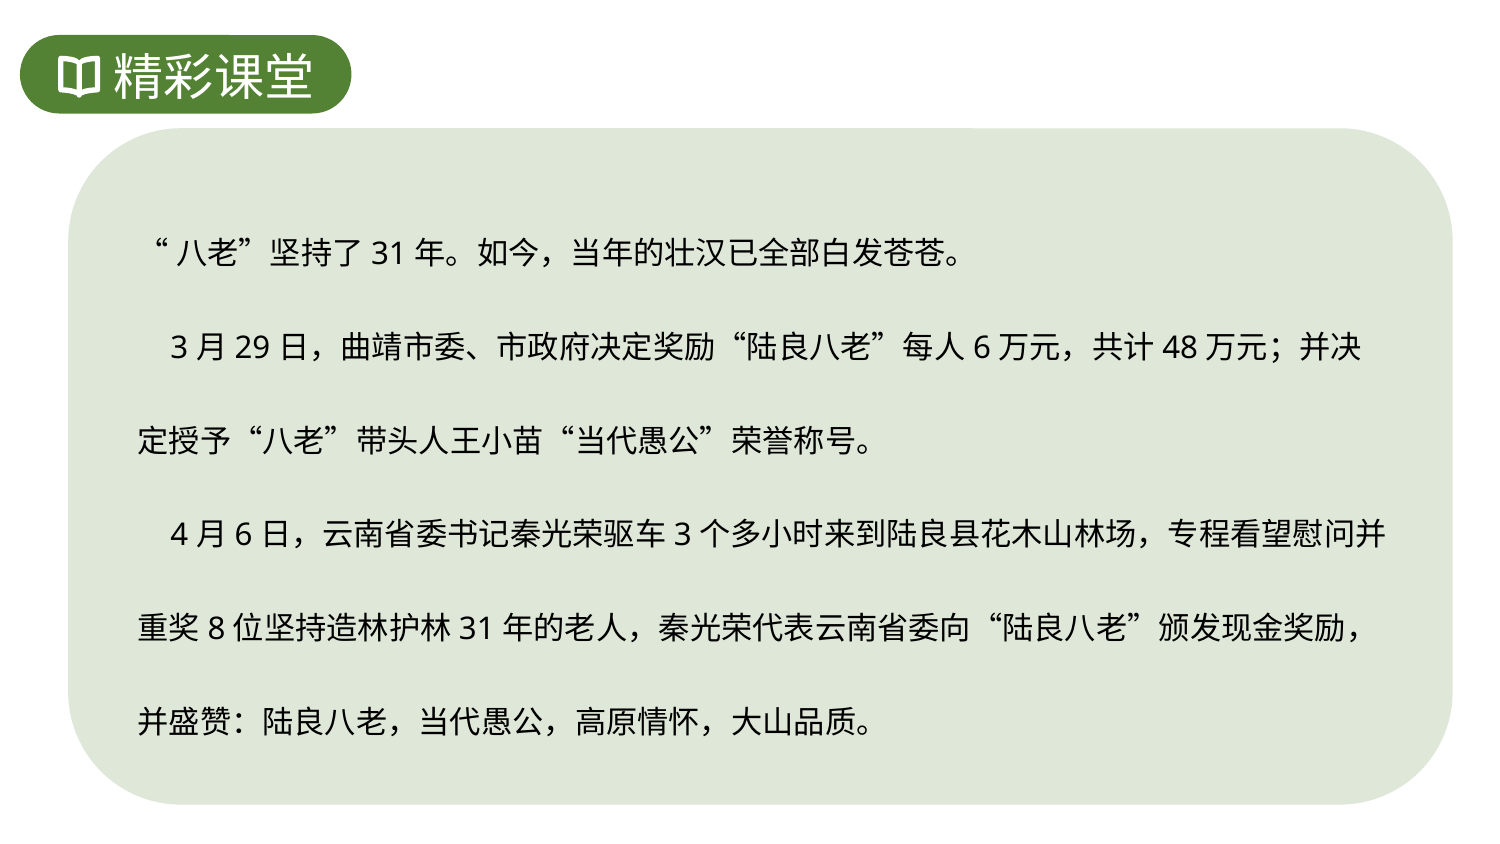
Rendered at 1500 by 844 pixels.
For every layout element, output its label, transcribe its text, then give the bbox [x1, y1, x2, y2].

text_box [18, 33, 353, 115]
text_box “八老”坚持了31年。如今，当年的壮汉已全部白发苍苍。 3月29日，曲靖市委、市政府决定奖励“陆良八老”每人6万元，共计48万元；并决定授予“八老”带头人王小苗“当代愚公”荣誉称号。 4月6日，云南省委书记秦光荣驱车3个多小时来到陆良县花木山林场，专程看望慰问并重奖8位坚持造林护林31年的老人，秦光荣代表云南省委向“陆良八老”颁发现金奖励，并盛赞：陆良八老，当代愚公，高原情怀，大山品质。 [126, 172, 1402, 745]
text_box [58, 55, 101, 98]
text_box 精彩课堂 [102, 40, 333, 112]
